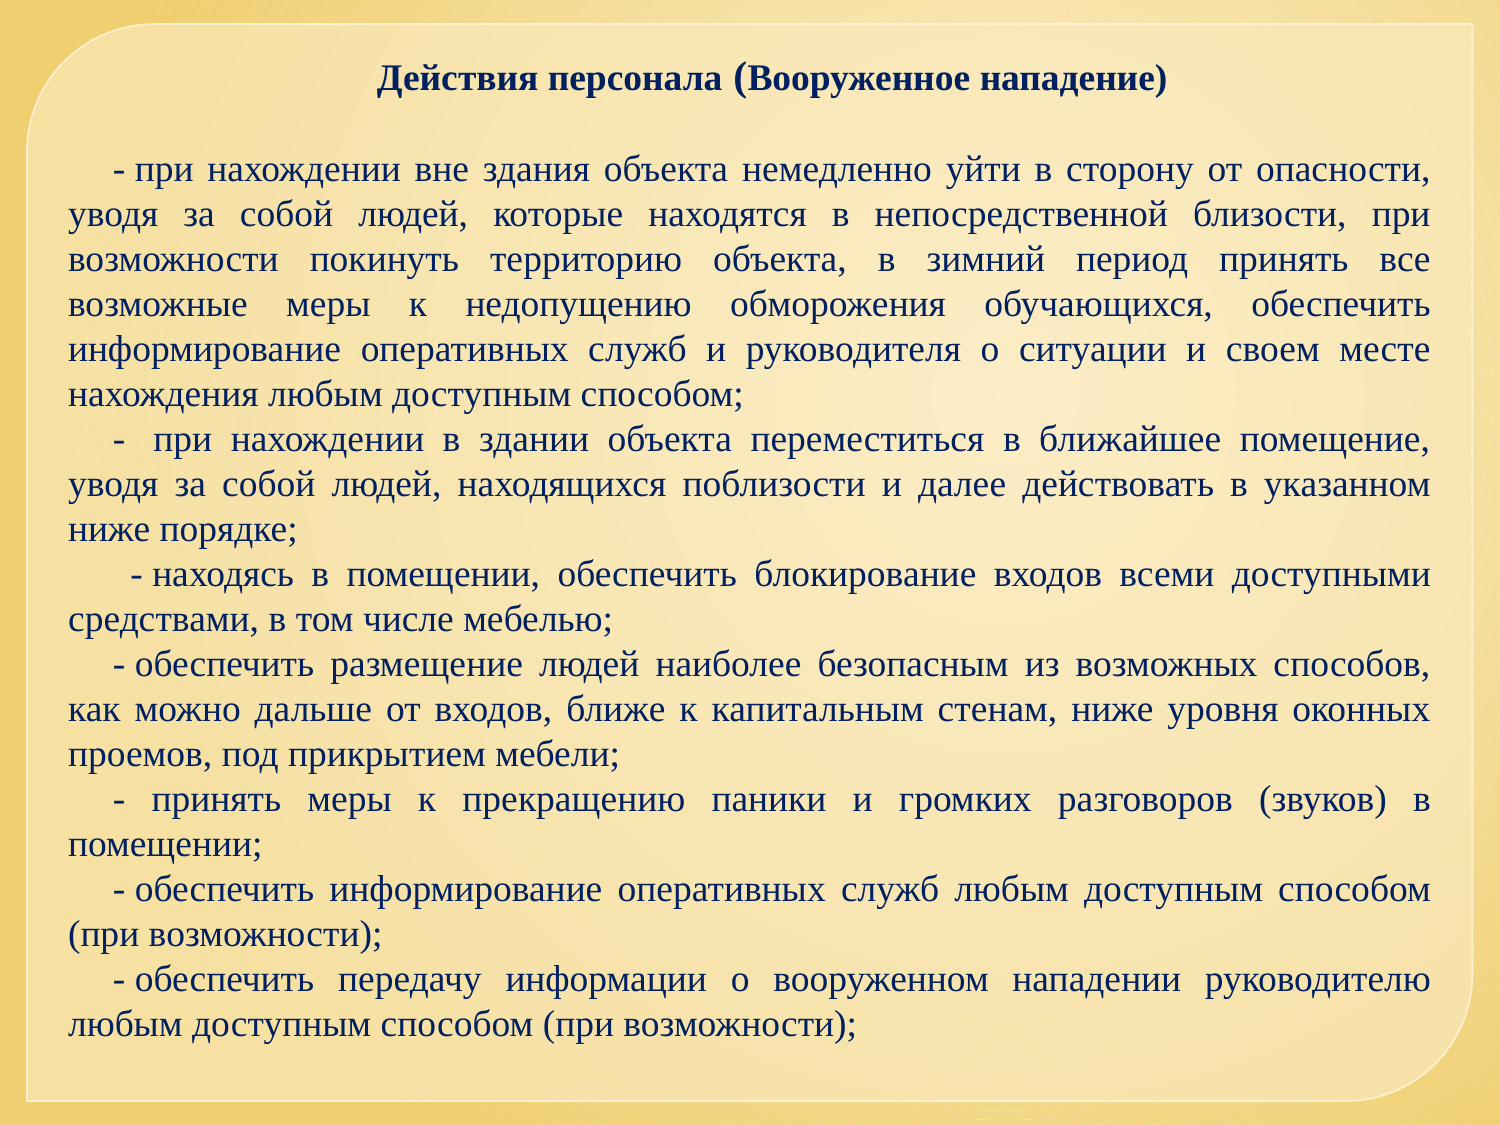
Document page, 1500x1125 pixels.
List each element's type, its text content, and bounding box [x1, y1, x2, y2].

text_box Действия персонала (Вооруженное нападение) - при нахождении вне здания объекта немедленно уйти в сторону от опасности, уводя за собой людей, которые находятся в непосредственной близости, при возможности покинуть территорию объекта, в зимний период принять все возможные меры к недопущению обморожения обучающихся, обеспечить информирование оперативных служб и руководителя о ситуации и своем месте нахождения любым доступным способом; - при нахождении в здании объекта переместиться в ближайшее помещение, уводя за собой людей, находящихся поблизости и далее действовать в указанном ниже порядке; - находясь в помещении, обеспечить блокирование входов всеми доступными средствами, в том числе мебелью; - обеспечить размещение людей наиболее безопасным из возможных способов, как можно дальше от входов, ближе к капитальным стенам, ниже уровня оконных проемов, под прикрытием мебели; - принять меры к прекращению паники и громких разговоров (звуков) в помещении; - обеспечить информирование оперативных служб любым доступным способом (при возможности); - обеспечить передачу информации о вооруженном нападении руководителю любым доступным способом (при возможности); [53, 41, 1447, 1052]
